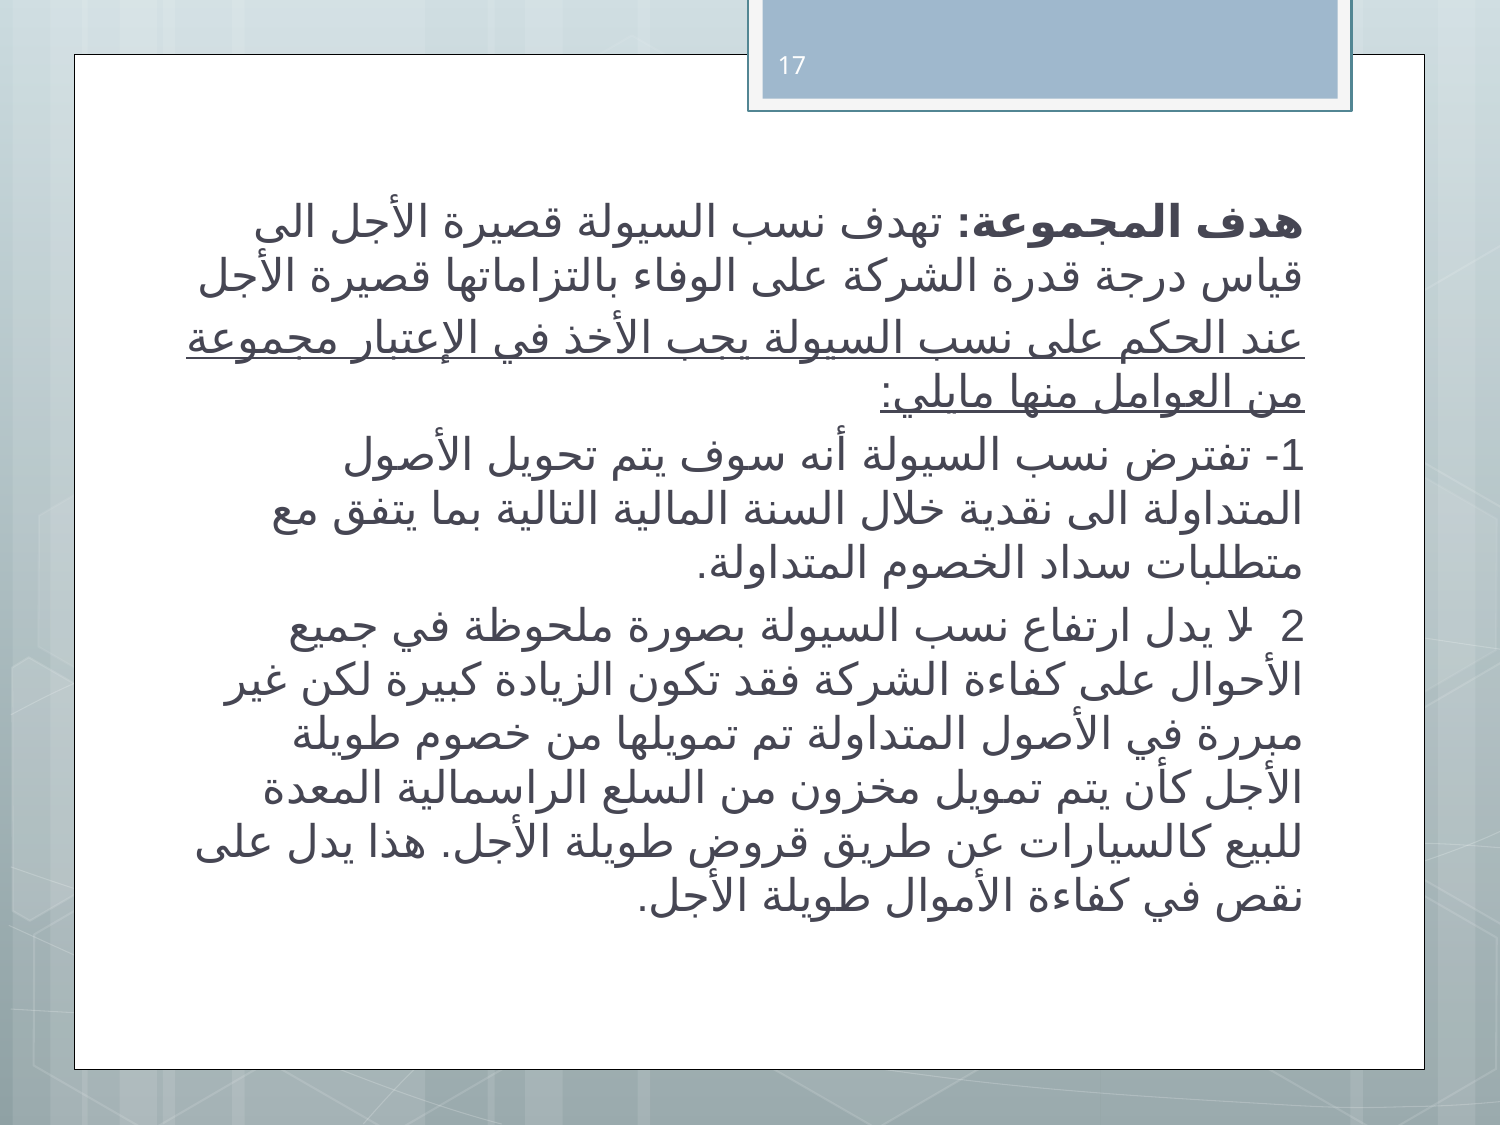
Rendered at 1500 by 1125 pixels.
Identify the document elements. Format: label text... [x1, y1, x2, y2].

list هدف المجموعة: تهدف نسب السيولة قصيرة الأجل الى قياس درجة قدرة الشركة على الوفاء بالتزاماتها قصيرة الأجل عند الحكم على نسب السيولة يجب الأخذ في الإعتبار مجموعة من العوامل منها مايلي: 1- تفترض نسب السيولة أنه سوف يتم تحويل الأصول المتداولة الى نقدية خلال السنة المالية التالية بما يتفق مع متطلبات سداد الخصوم المتداولة. 2- لا يدل ارتفاع نسب السيولة بصورة ملحوظة في جميع الأحوال على كفاءة الشركة فقد تكون الزيادة كبيرة لكن غير مبررة في الأصول المتداولة تم تمويلها من خصوم طويلة الأجل كأن يتم تمويل مخزون من السلع الراسمالية المعدة للبيع كالسيارات عن طريق قروض طويلة الأجل. هذا يدل على نقص في كفاءة الأموال طويلة الأجل. [171, 184, 1331, 957]
slide_number 17 [762, 36, 982, 97]
